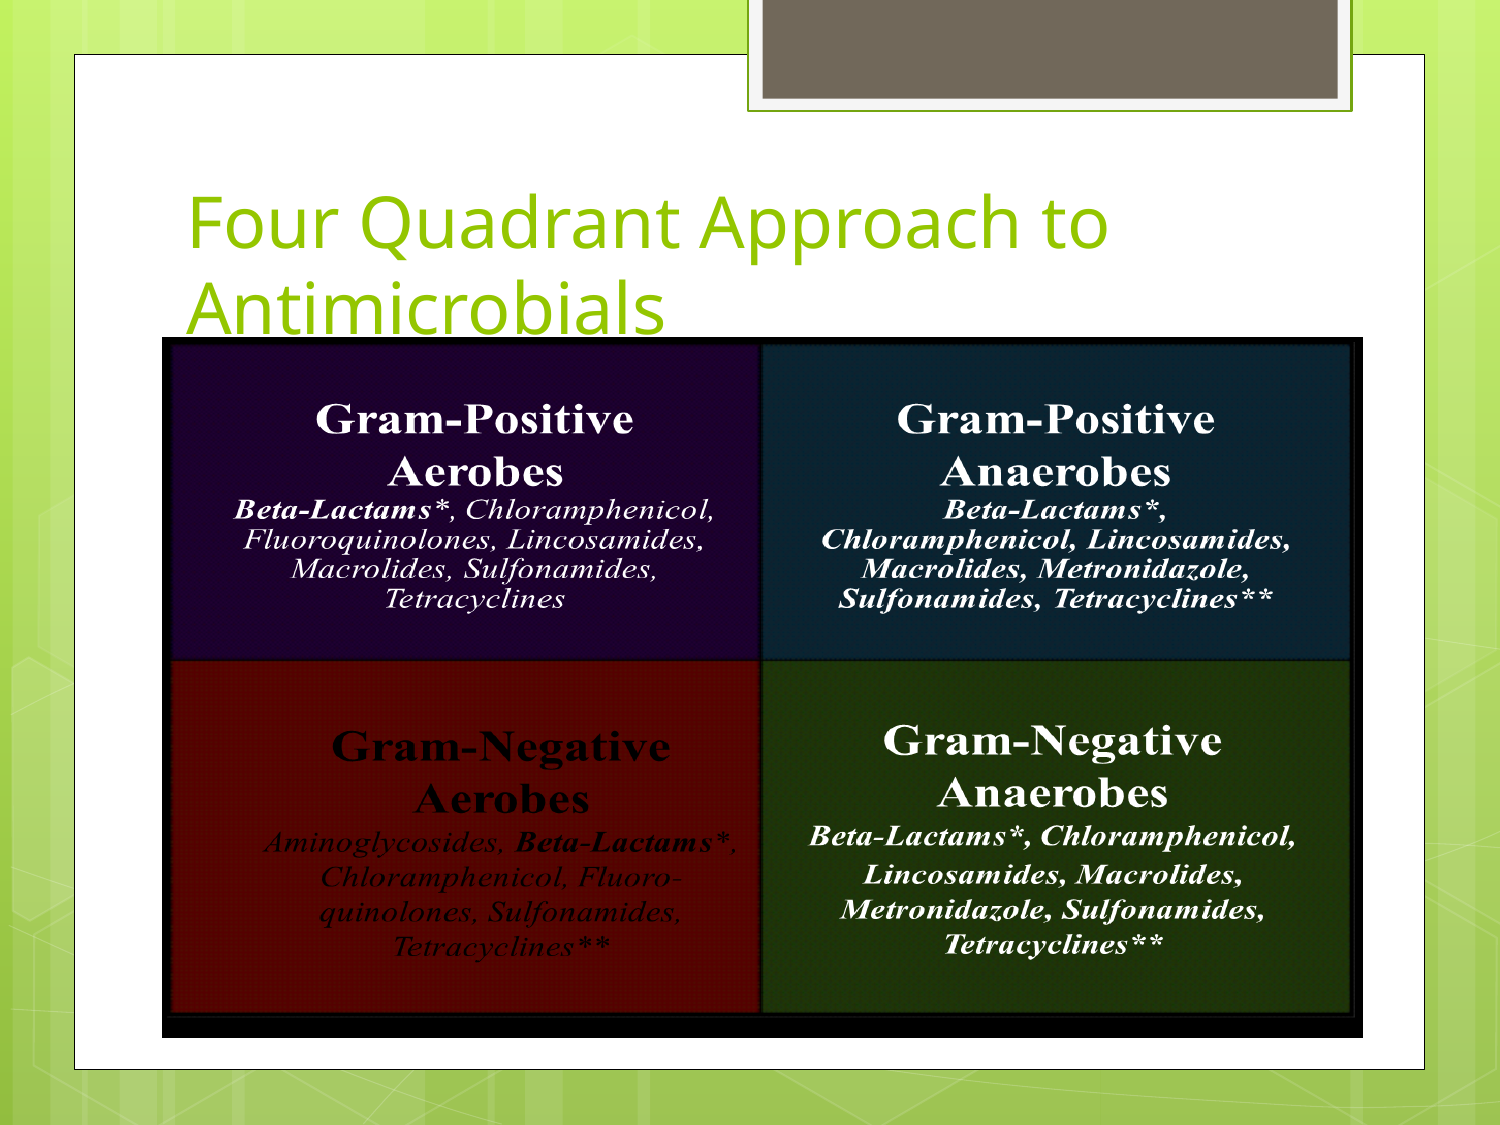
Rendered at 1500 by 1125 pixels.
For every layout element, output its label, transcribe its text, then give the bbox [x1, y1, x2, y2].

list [162, 337, 1363, 1038]
title Four Quadrant Approach to Antimicrobials [171, 168, 1324, 335]
